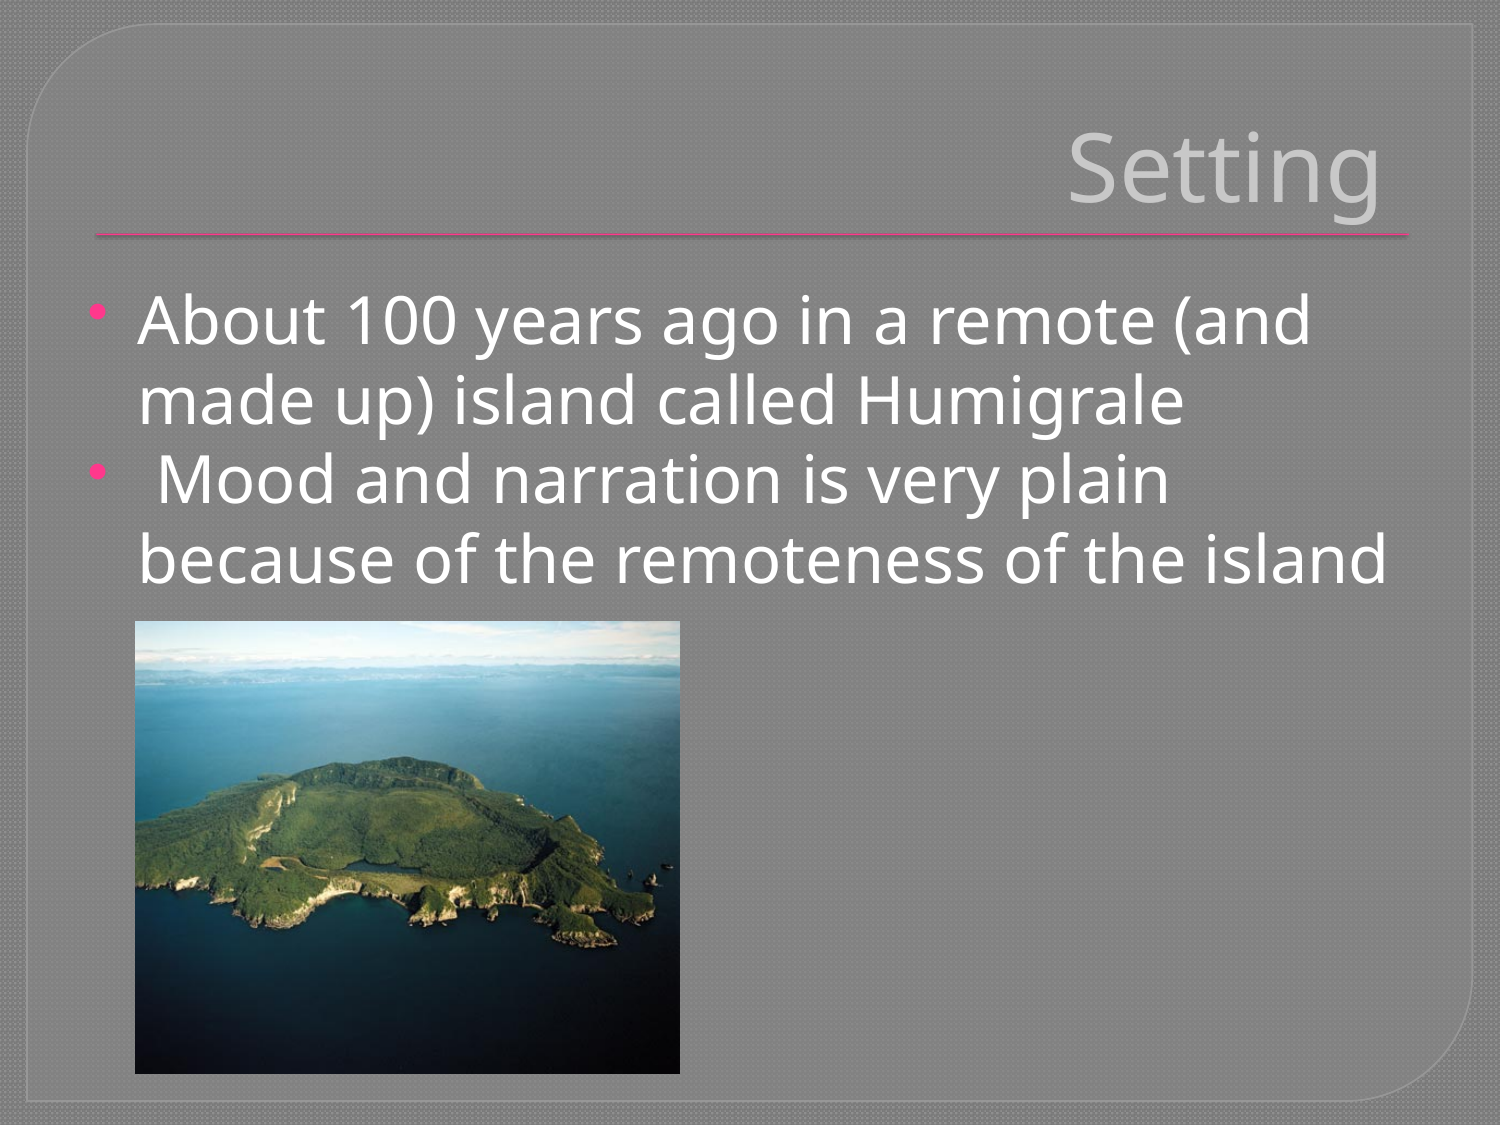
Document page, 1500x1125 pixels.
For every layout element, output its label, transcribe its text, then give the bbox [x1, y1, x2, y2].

list About 100 years ago in a remote (and made up) island called Humigrale Mood and narration is very plain because of the remoteness of the island [75, 270, 1425, 1013]
title Setting [75, 41, 1425, 230]
picture [135, 621, 680, 1074]
